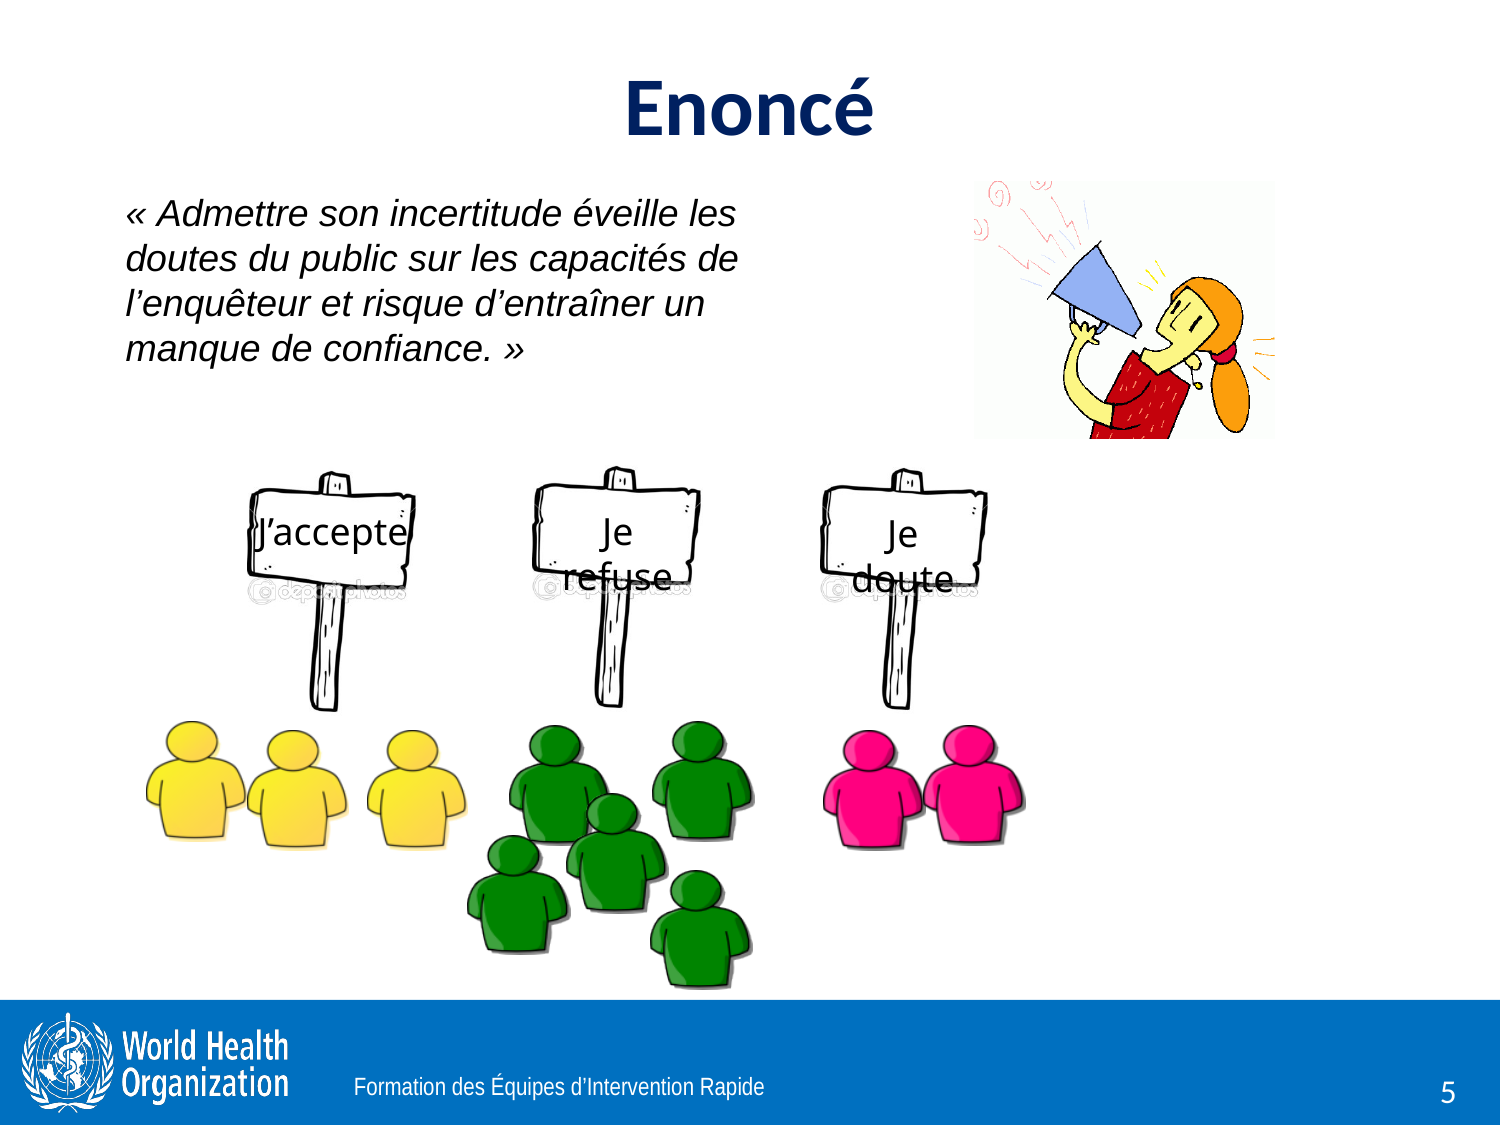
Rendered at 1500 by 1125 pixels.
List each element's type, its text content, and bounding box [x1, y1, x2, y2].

text_box « Admettre son incertitude éveille les doutes du public sur les capacités de l’enquêteur et risque d’entraîner un manque de confiance. » [112, 181, 845, 376]
picture [819, 464, 991, 714]
picture [532, 462, 703, 712]
title Enoncé [75, 45, 1425, 233]
picture [146, 721, 349, 851]
list [75, 262, 1425, 1005]
picture [974, 181, 1275, 439]
picture [366, 721, 755, 991]
picture [247, 466, 418, 717]
picture [21, 1012, 288, 1113]
picture [822, 724, 1026, 851]
